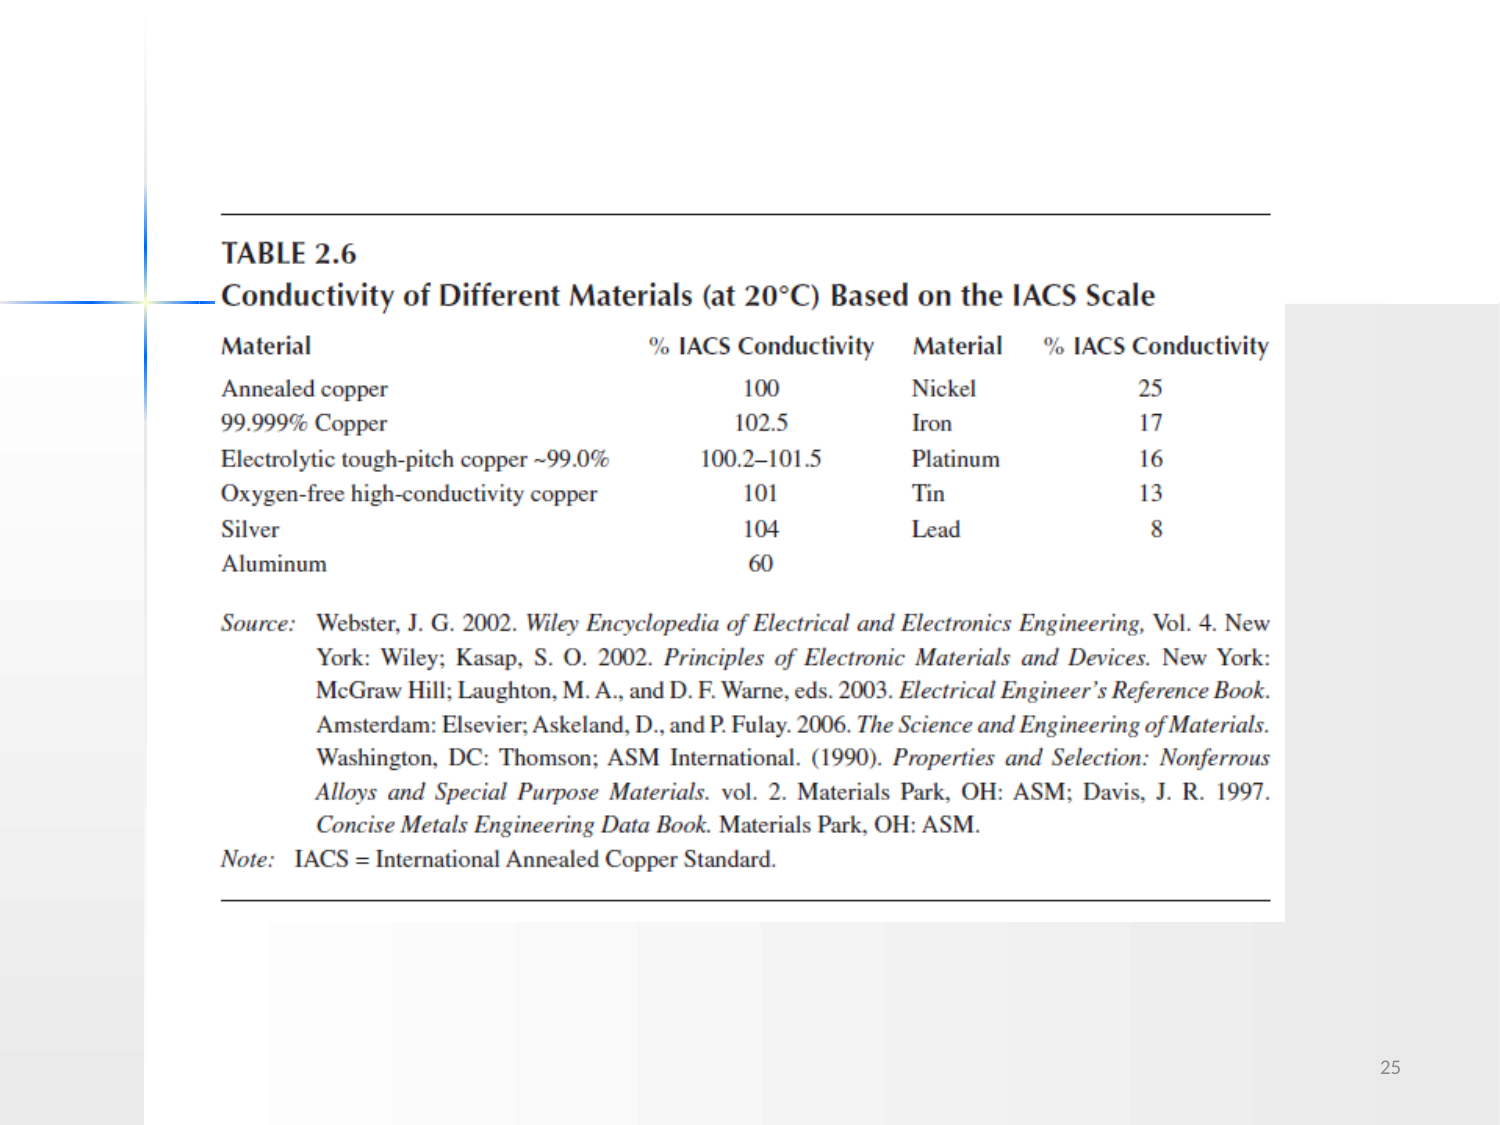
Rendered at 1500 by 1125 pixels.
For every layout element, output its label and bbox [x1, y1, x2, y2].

picture [215, 202, 1285, 923]
